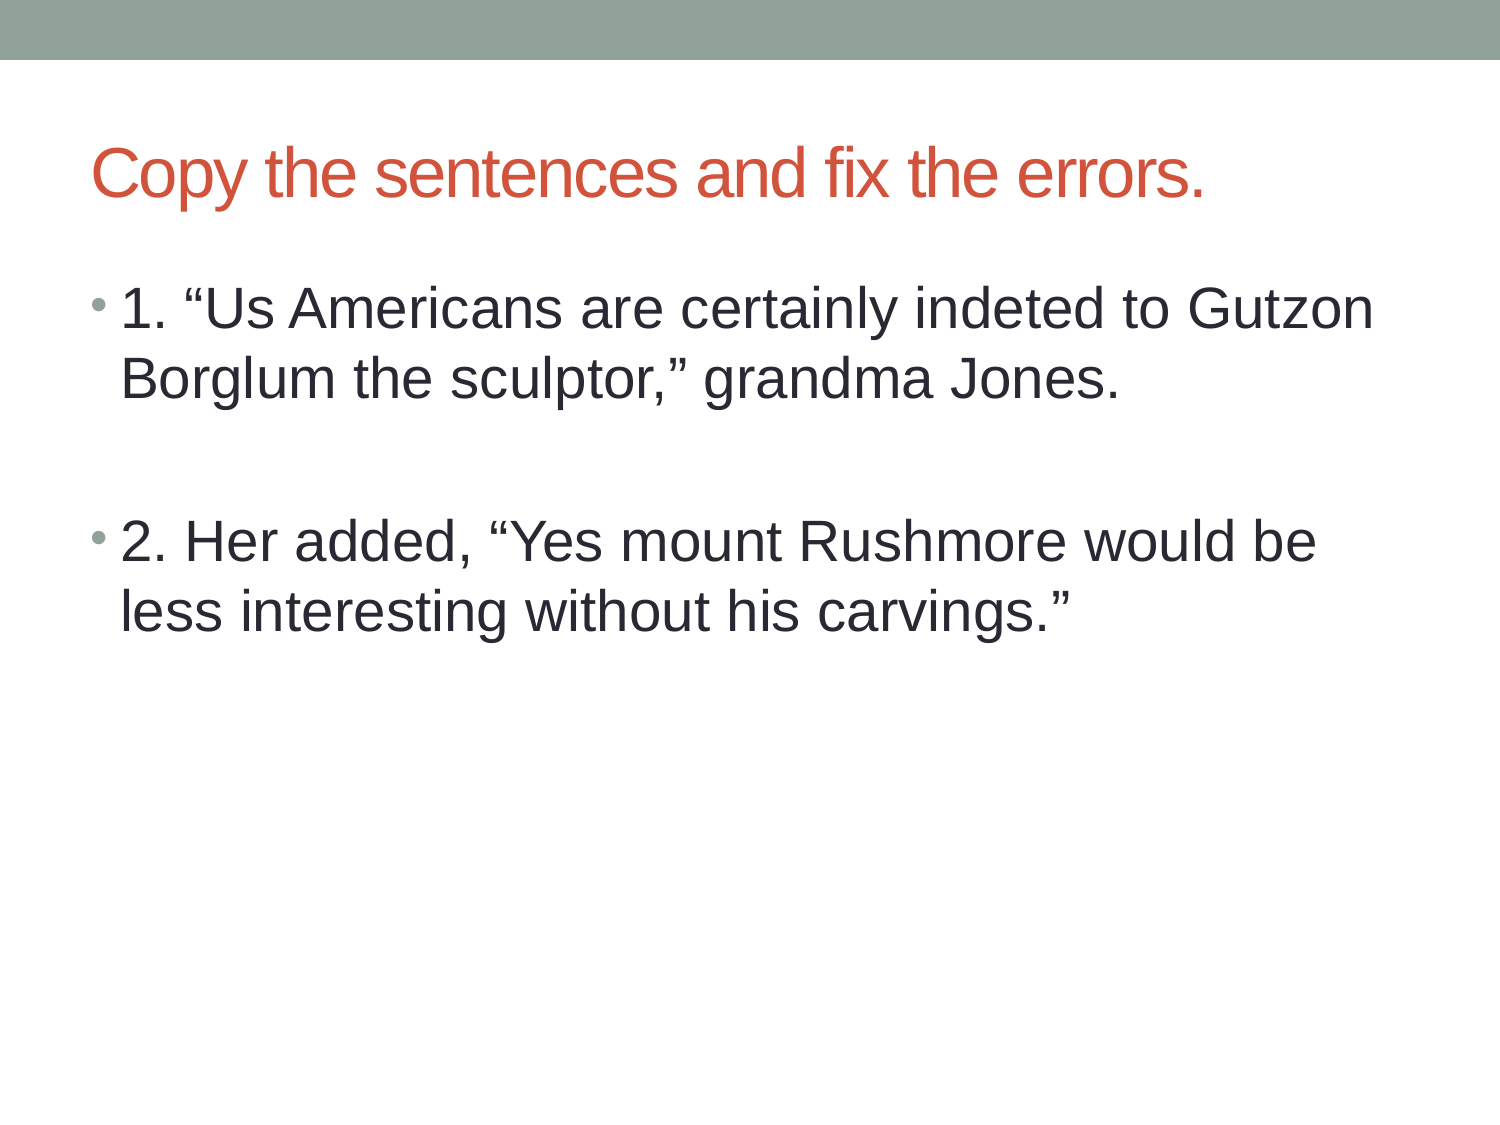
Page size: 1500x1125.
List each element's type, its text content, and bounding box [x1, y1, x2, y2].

list 1. “Us Americans are certainly indeted to Gutzon Borglum the sculptor,” grandma Jones. 2. Her added, “Yes mount Rushmore would be less interesting without his carvings.” [75, 262, 1425, 1063]
title Copy the sentences and fix the errors. [75, 87, 1425, 250]
